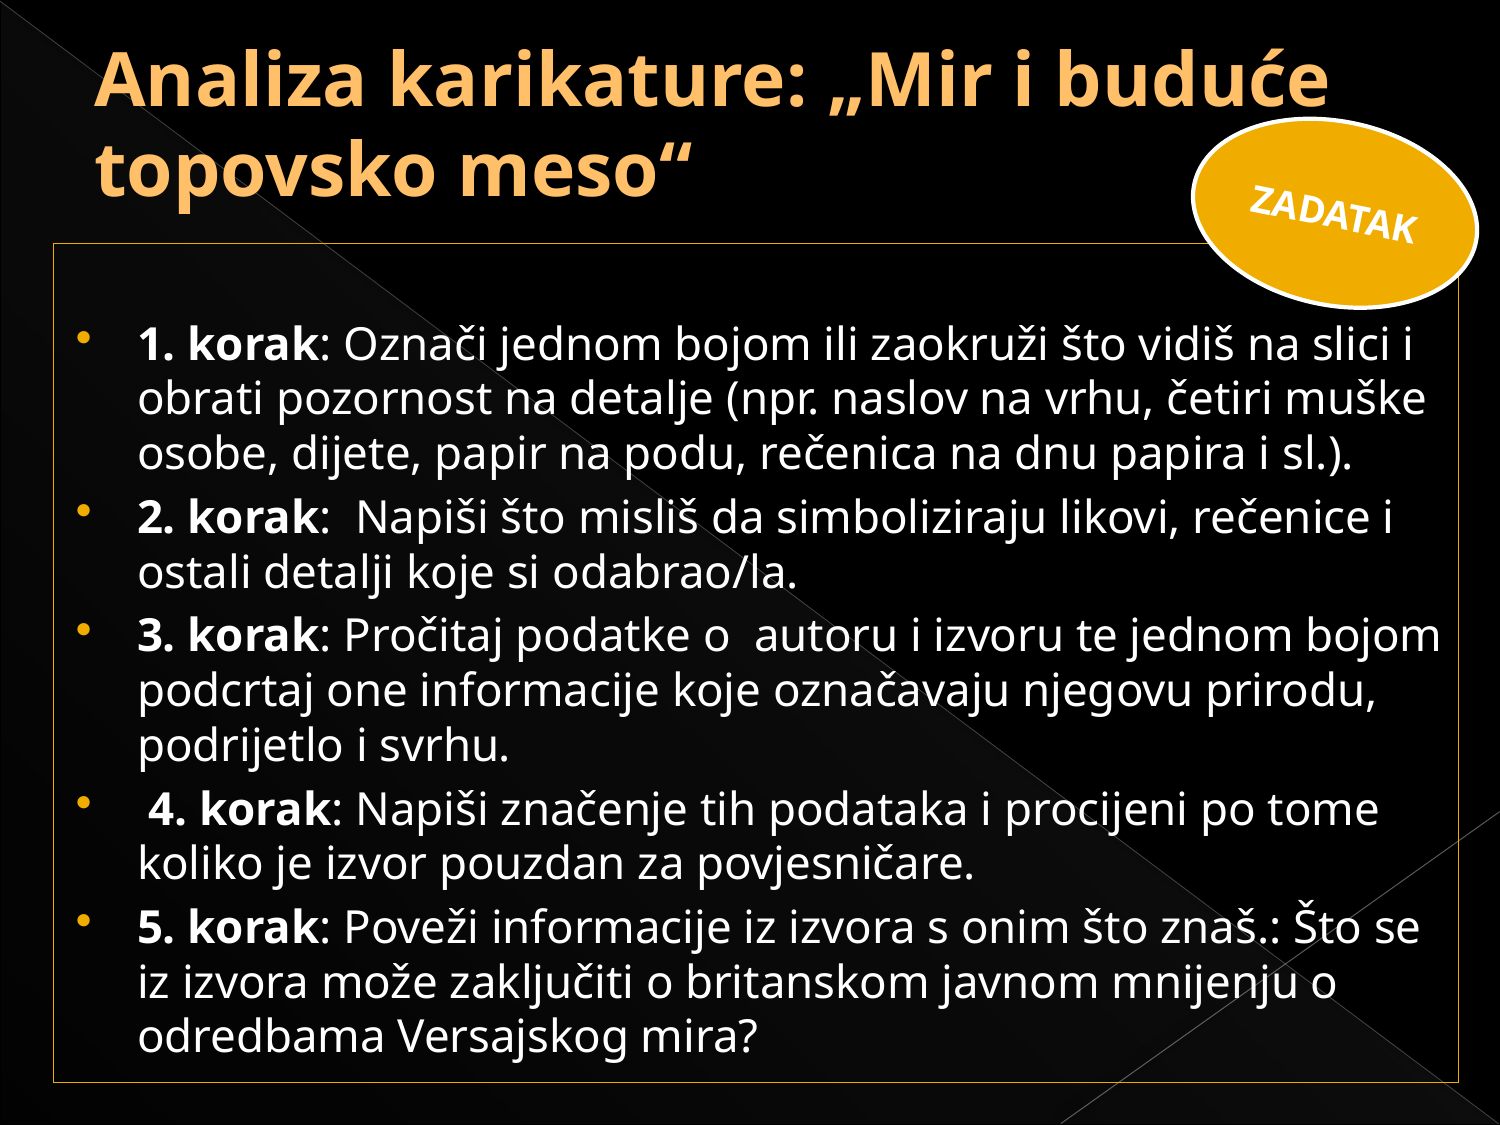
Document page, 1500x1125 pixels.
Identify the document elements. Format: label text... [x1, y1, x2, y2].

title Analiza karikature: „Mir i buduće topovsko meso“ [0, 0, 1500, 244]
list 1. korak: Označi jednom bojom ili zaokruži što vidiš na slici i obrati pozornost na detalje (npr. naslov na vrhu, četiri muške osobe, dijete, papir na podu, rečenica na dnu papira i sl.). 2. korak: Napiši što misliš da simboliziraju likovi, rečenice i ostali detalji koje si odabrao/la. 3. korak: Pročitaj podatke o autoru i izvoru te jednom bojom podcrtaj one informacije koje označavaju njegovu prirodu, podrijetlo i svrhu. 4. korak: Napiši značenje tih podataka i procijeni po tome koliko je izvor pouzdan za povjesničare. 5. korak: Poveži informacije iz izvora s onim što znaš.: Što se iz izvora može zaključiti o britanskom javnom mnijenju o odredbama Versajskog mira? [53, 243, 1459, 1083]
text_box ZADATAK [1190, 116, 1480, 310]
